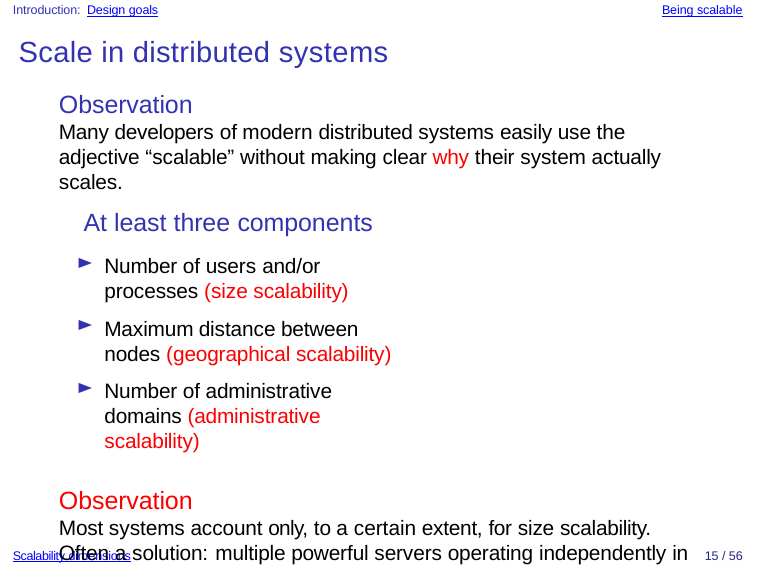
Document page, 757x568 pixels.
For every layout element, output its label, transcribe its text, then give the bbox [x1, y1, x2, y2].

text_box Scale in distributed systems Observation Many developers of modern distributed systems easily use the adjective “scalable” without making clear why their system actually scales. At least three components Number of users and/or processes (size scalability) Maximum distance between nodes (geographical scalability) Number of administrative domains (administrative scalability) Observation Most systems account only, to a certain extent, for size scalability. Often a solution: multiple powerful servers operating independently in parallel. Today, the challenge still lies in geographical and administrative scalability. [9, 31, 700, 568]
text_box 15 / 56 [702, 546, 745, 563]
text_box Introduction: Design goals [10, 0, 163, 18]
text_box Being scalable [660, 0, 745, 18]
